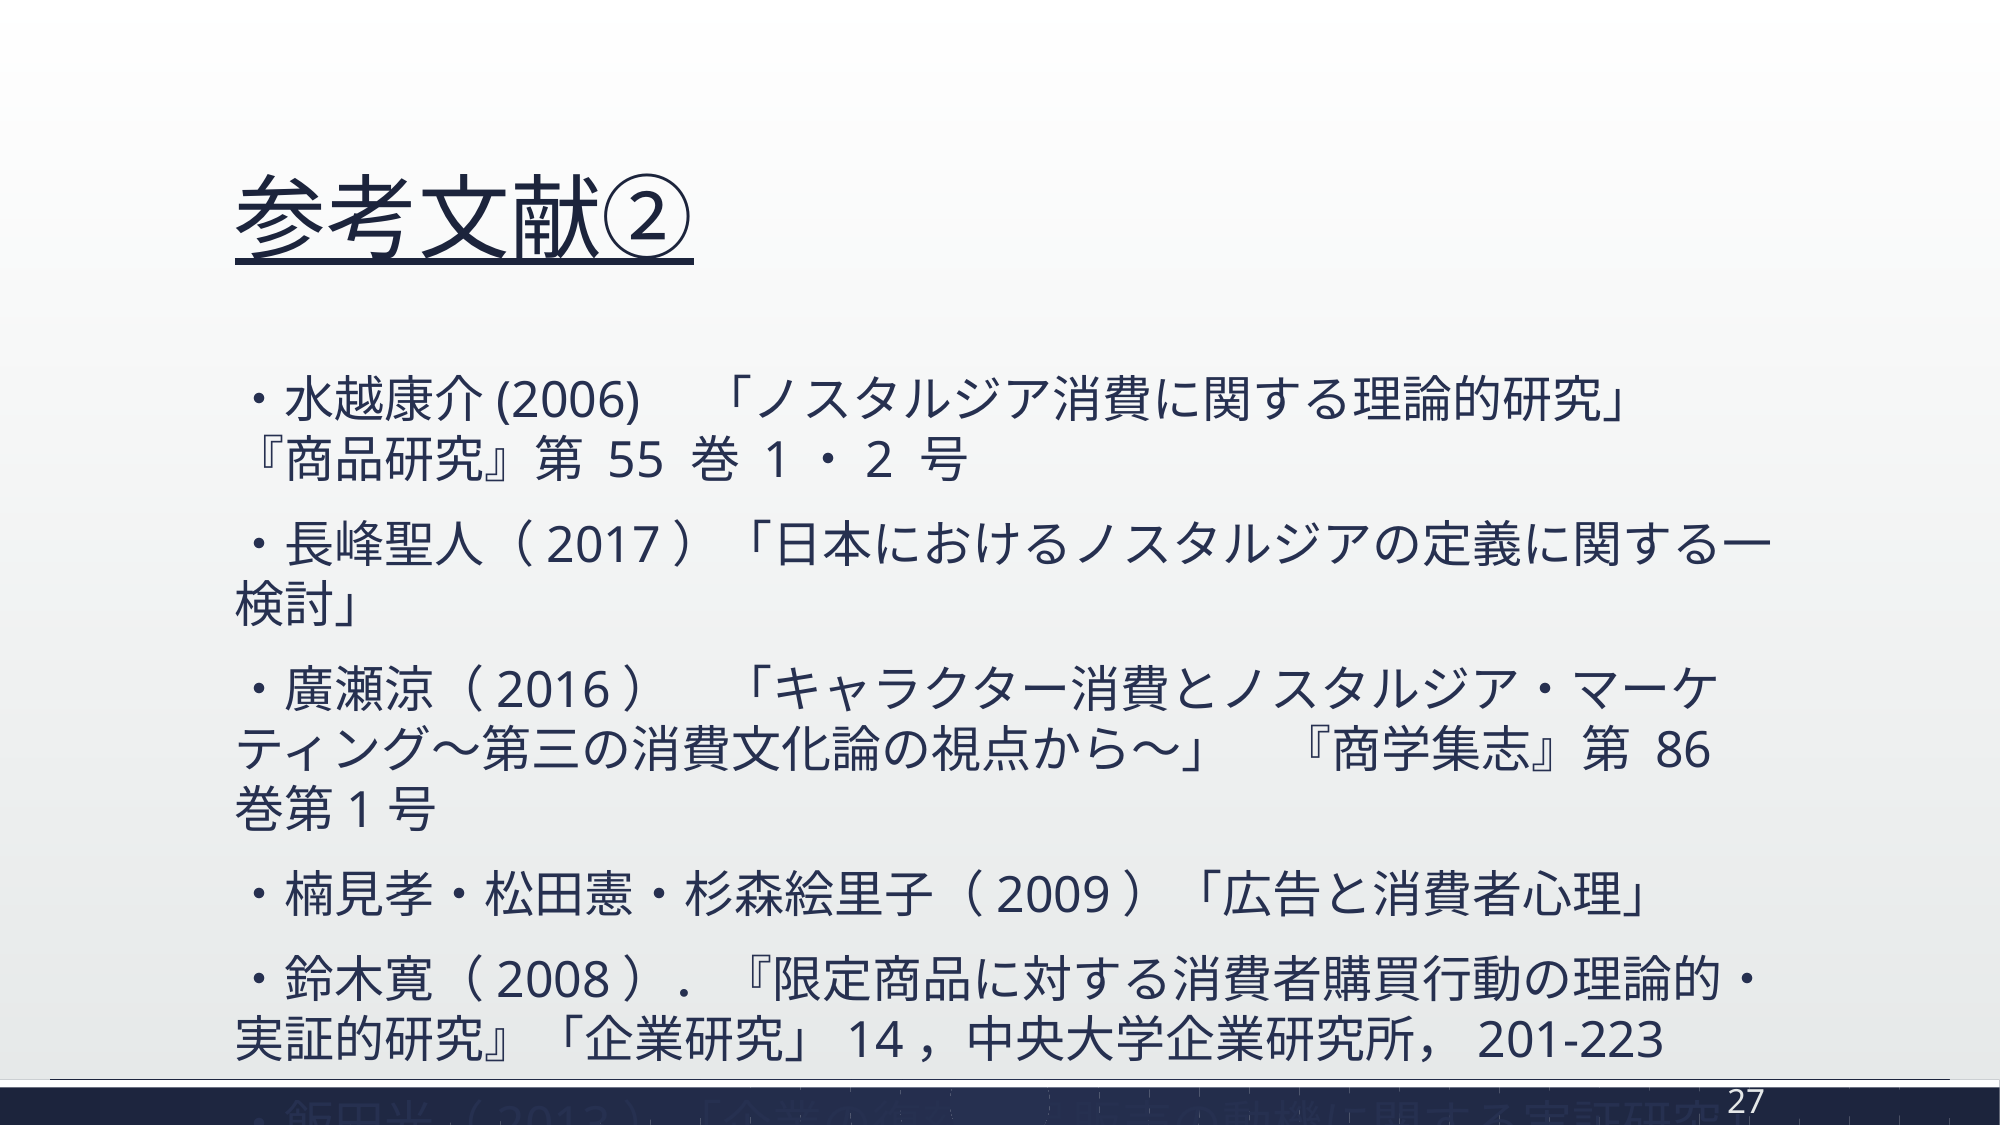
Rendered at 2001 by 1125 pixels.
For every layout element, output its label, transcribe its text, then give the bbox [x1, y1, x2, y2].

text_box ・水越康介(2006) 「ノスタルジア消費に関する理論的研究」 『商品研究』第 55 巻 1・2 号 ・長峰聖人（2017）「日本におけるノスタルジアの定義に関する一検討」 ・廣瀬涼（2016） 「キャラクター消費とノスタルジア・マーケティング～第三の消費文化論の視点から～」 『商学集志』第 86 巻第1号 ・楠見孝・松田憲・杉森絵里子（2009）「広告と消費者心理」 ・鈴木寛（2008）．『限定商品に対する消費者購買行動の理論的・実証的研究』「企業研究」14，中央大学企業研究所，201-223 ・飯田光（2013）「企業の復刻商品販売の動機に関する実証研究」 [219, 359, 1792, 1125]
title 参考文献② [219, 76, 1910, 279]
slide_number 27 [1674, 1083, 1780, 1122]
